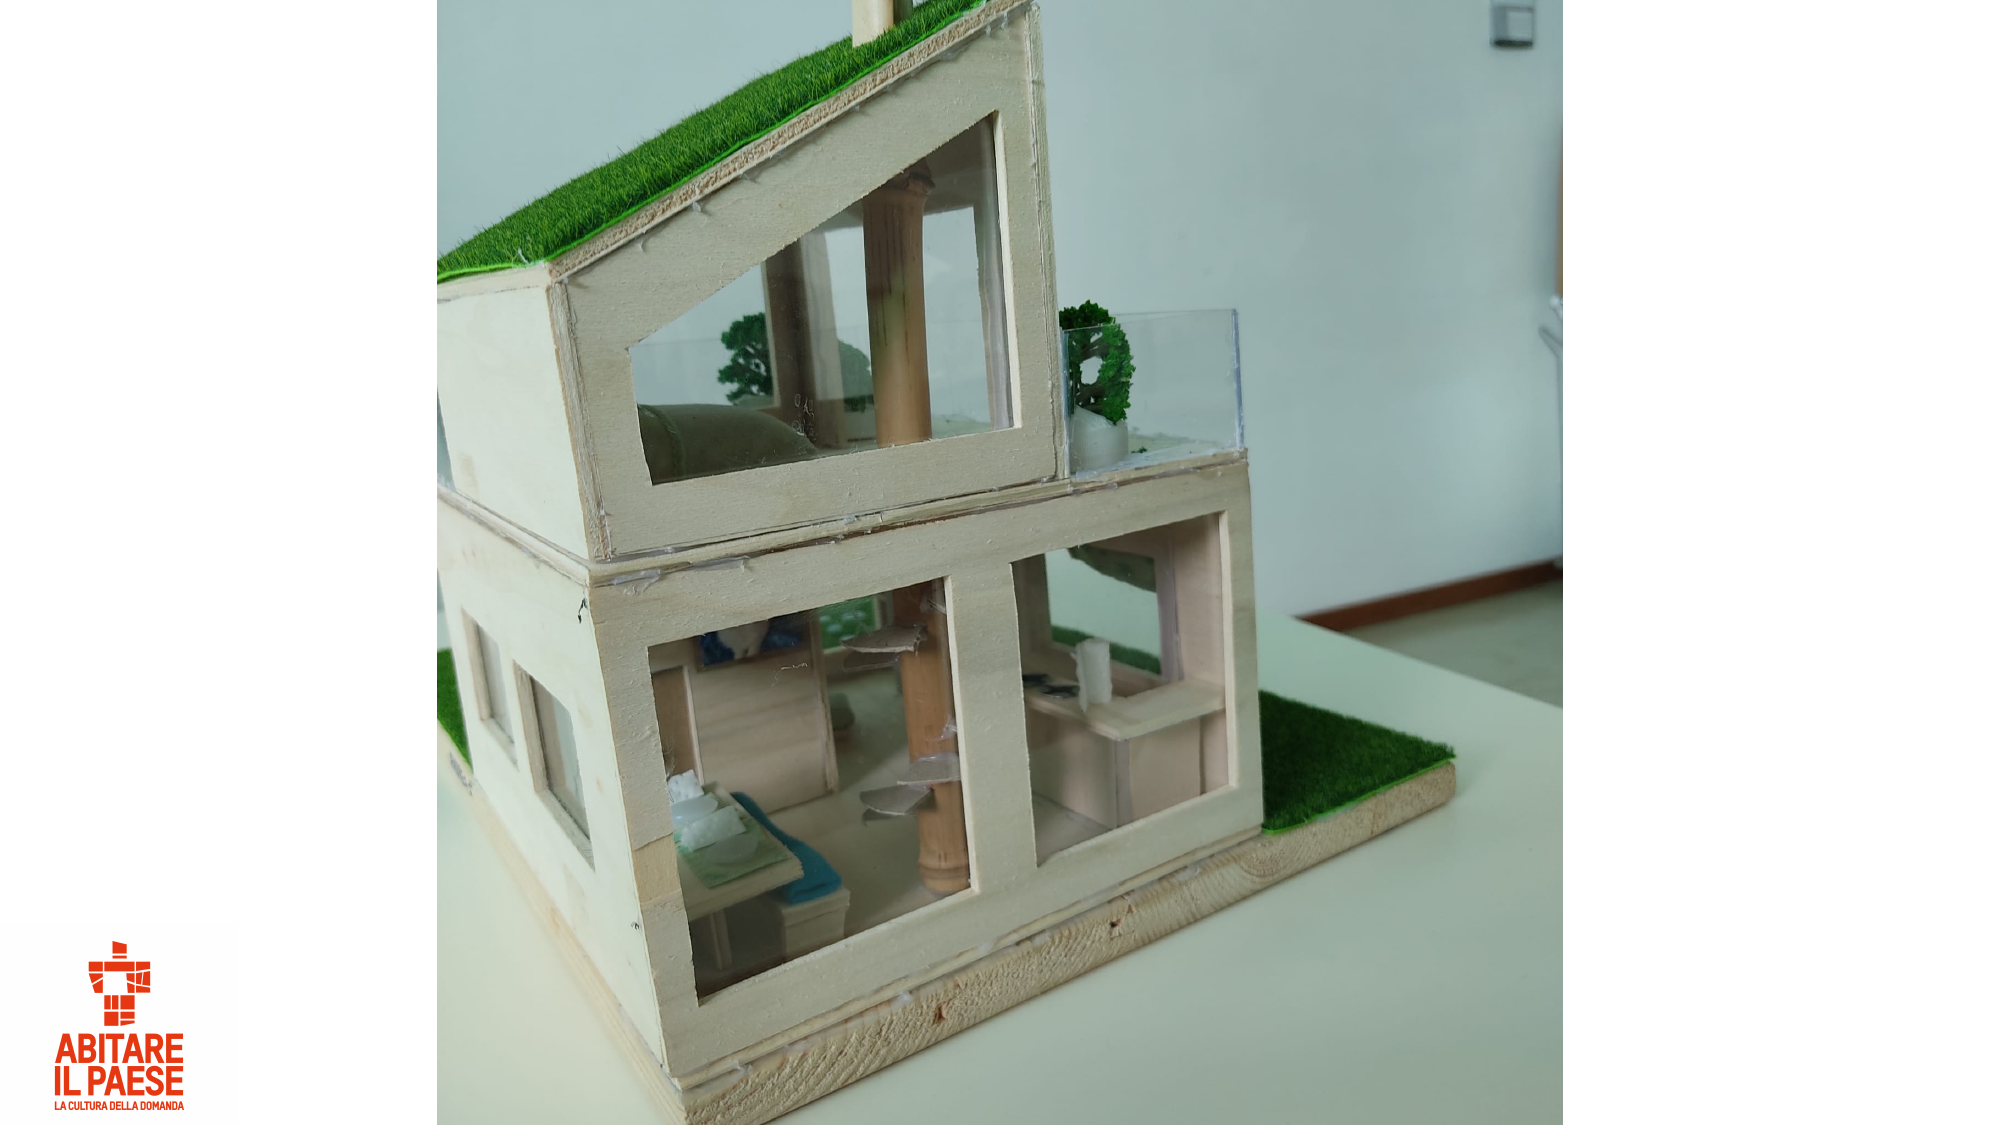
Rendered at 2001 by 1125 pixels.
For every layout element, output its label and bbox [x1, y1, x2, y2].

picture [0, 922, 238, 1125]
picture [436, 0, 1563, 1125]
